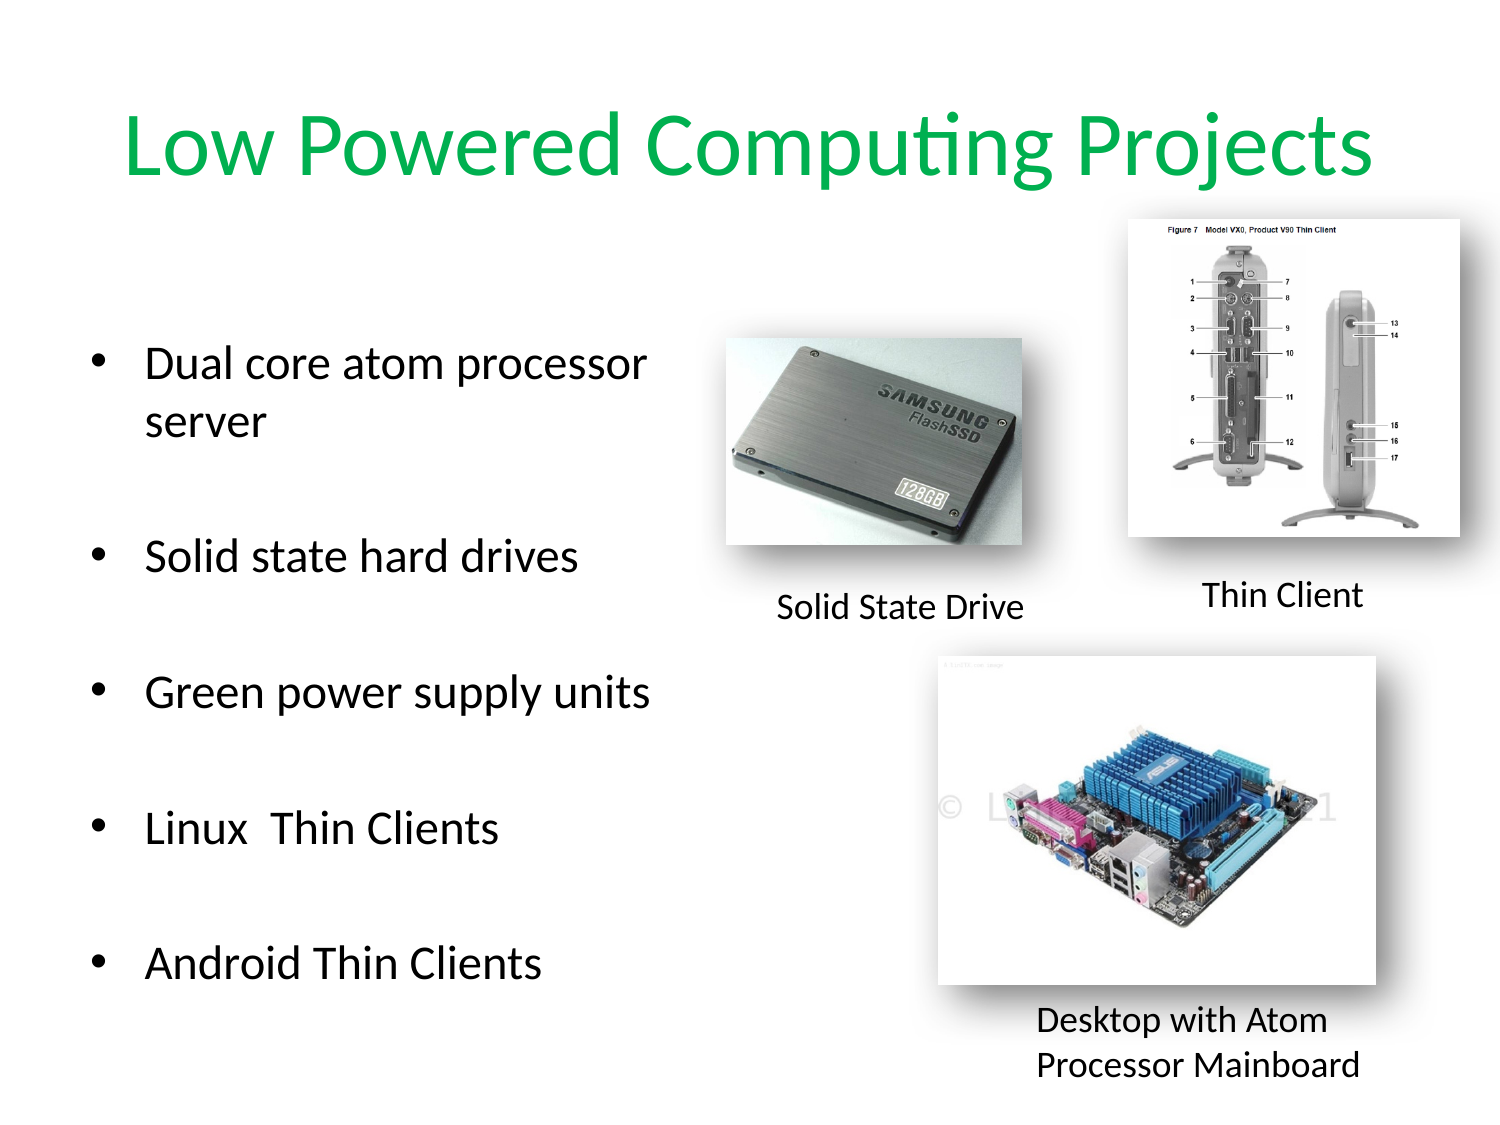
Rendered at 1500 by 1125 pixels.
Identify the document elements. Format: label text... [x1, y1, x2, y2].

text_box Desktop with Atom Processor Mainboard [1021, 987, 1424, 1093]
picture [938, 656, 1377, 986]
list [1127, 219, 1460, 537]
text_box Thin Client [1187, 562, 1459, 623]
text_box Solid State Drive [761, 574, 1093, 634]
title Low Powered Computing Projects [75, 45, 1425, 233]
list Dual core atom processor server Solid state hard drives Green power supply units Linux Thin Clients Android Thin Clients [75, 255, 738, 1005]
picture [726, 337, 1022, 545]
